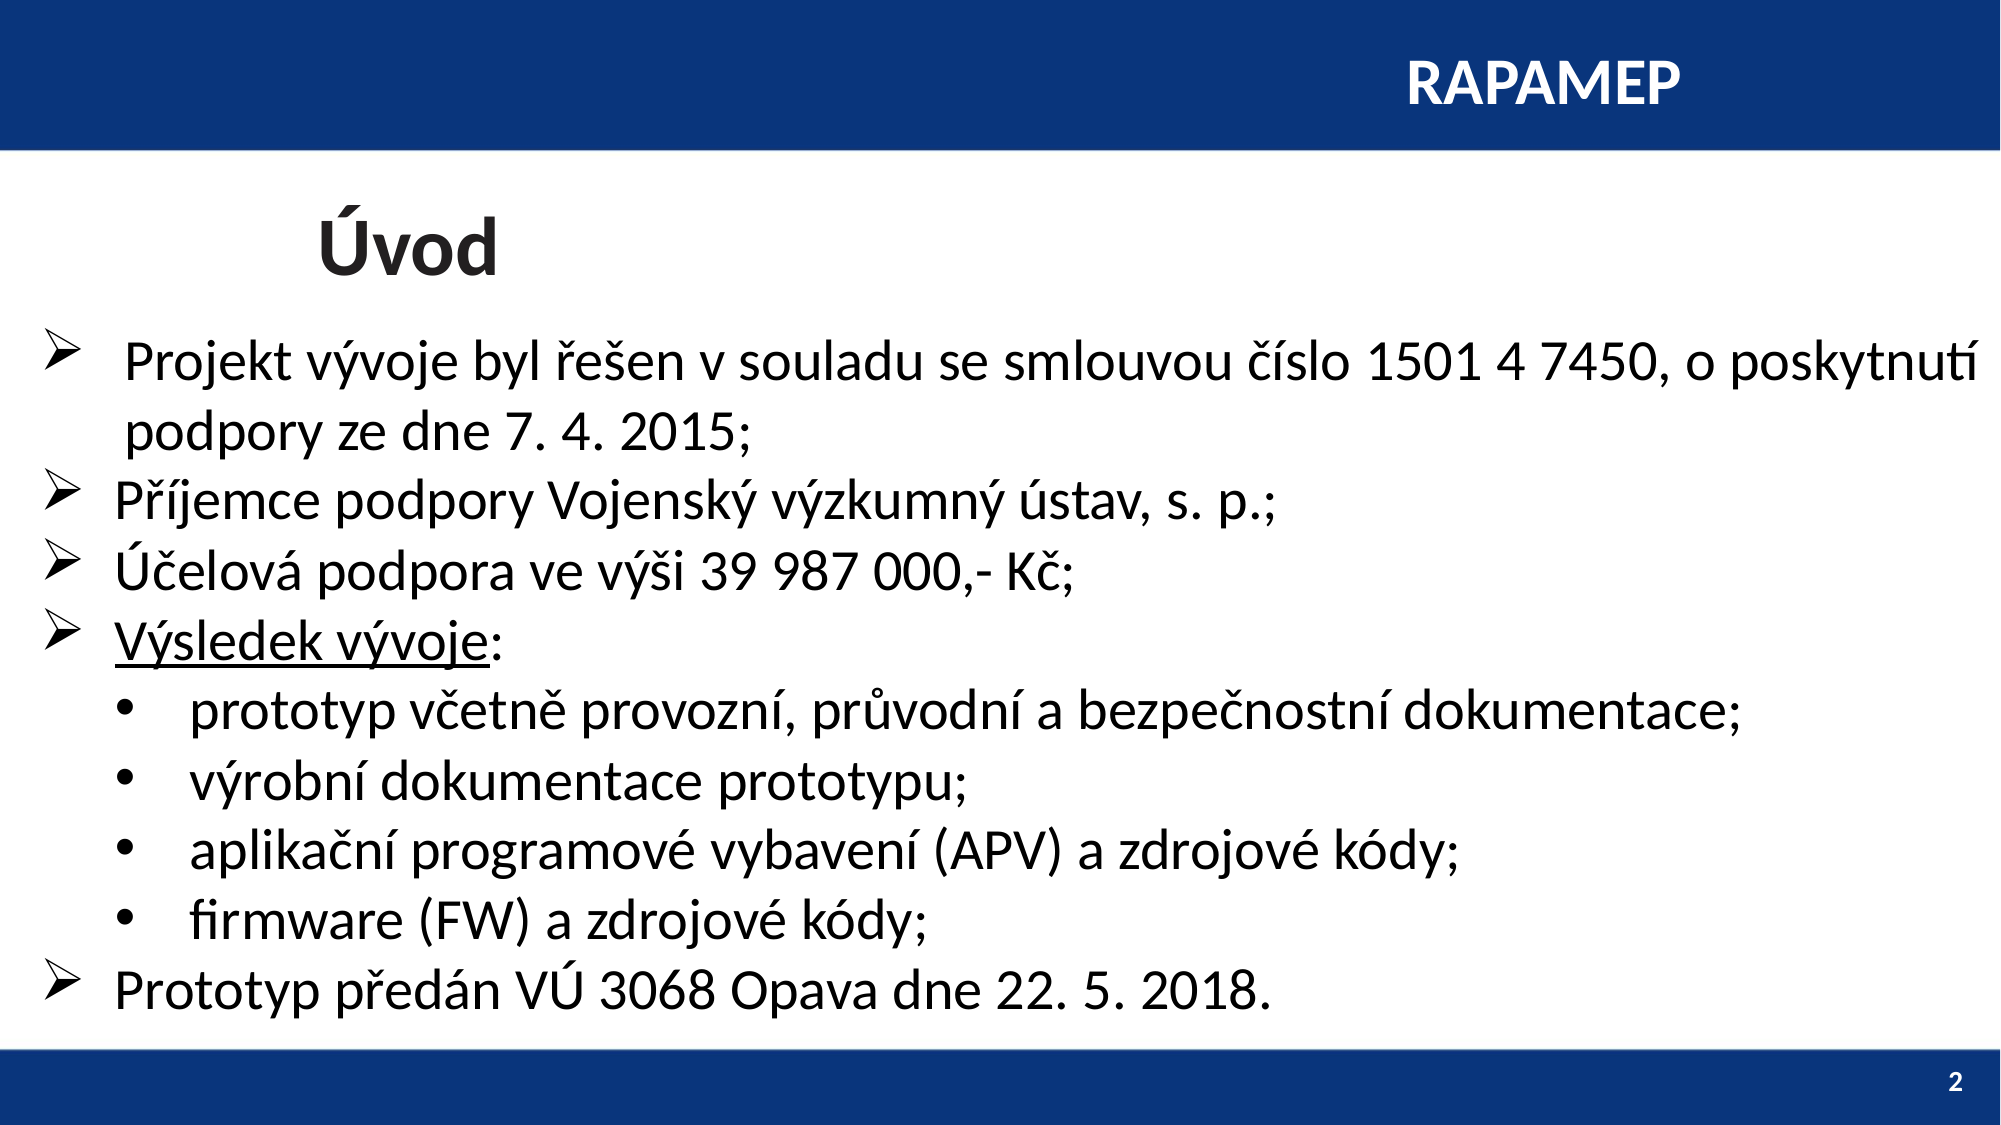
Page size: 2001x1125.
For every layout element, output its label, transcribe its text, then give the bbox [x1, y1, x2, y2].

slide_number 2 [1913, 1050, 1985, 1110]
text_box Úvod [303, 184, 1697, 300]
text_box RAPAMEP [574, 30, 1697, 126]
picture [0, 0, 2001, 1125]
text_box Projekt vývoje byl řešen v souladu se smlouvou číslo 1501 4 7450, o poskytnutí podpory ze dne 7. 4. 2015; Příjemce podpory Vojenský výzkumný ústav, s. p.; Účelová podpora ve výši 39 987 000,- Kč; Výsledek vývoje: prototyp včetně provozní, průvodní a bezpečnostní dokumentace; výrobní dokumentace prototypu; aplikační programové vybavení (APV) a zdrojové kódy; firmware (FW) a zdrojové kódy; Prototyp předán VÚ 3068 Opava dne 22. 5. 2018. [25, 314, 2000, 1029]
